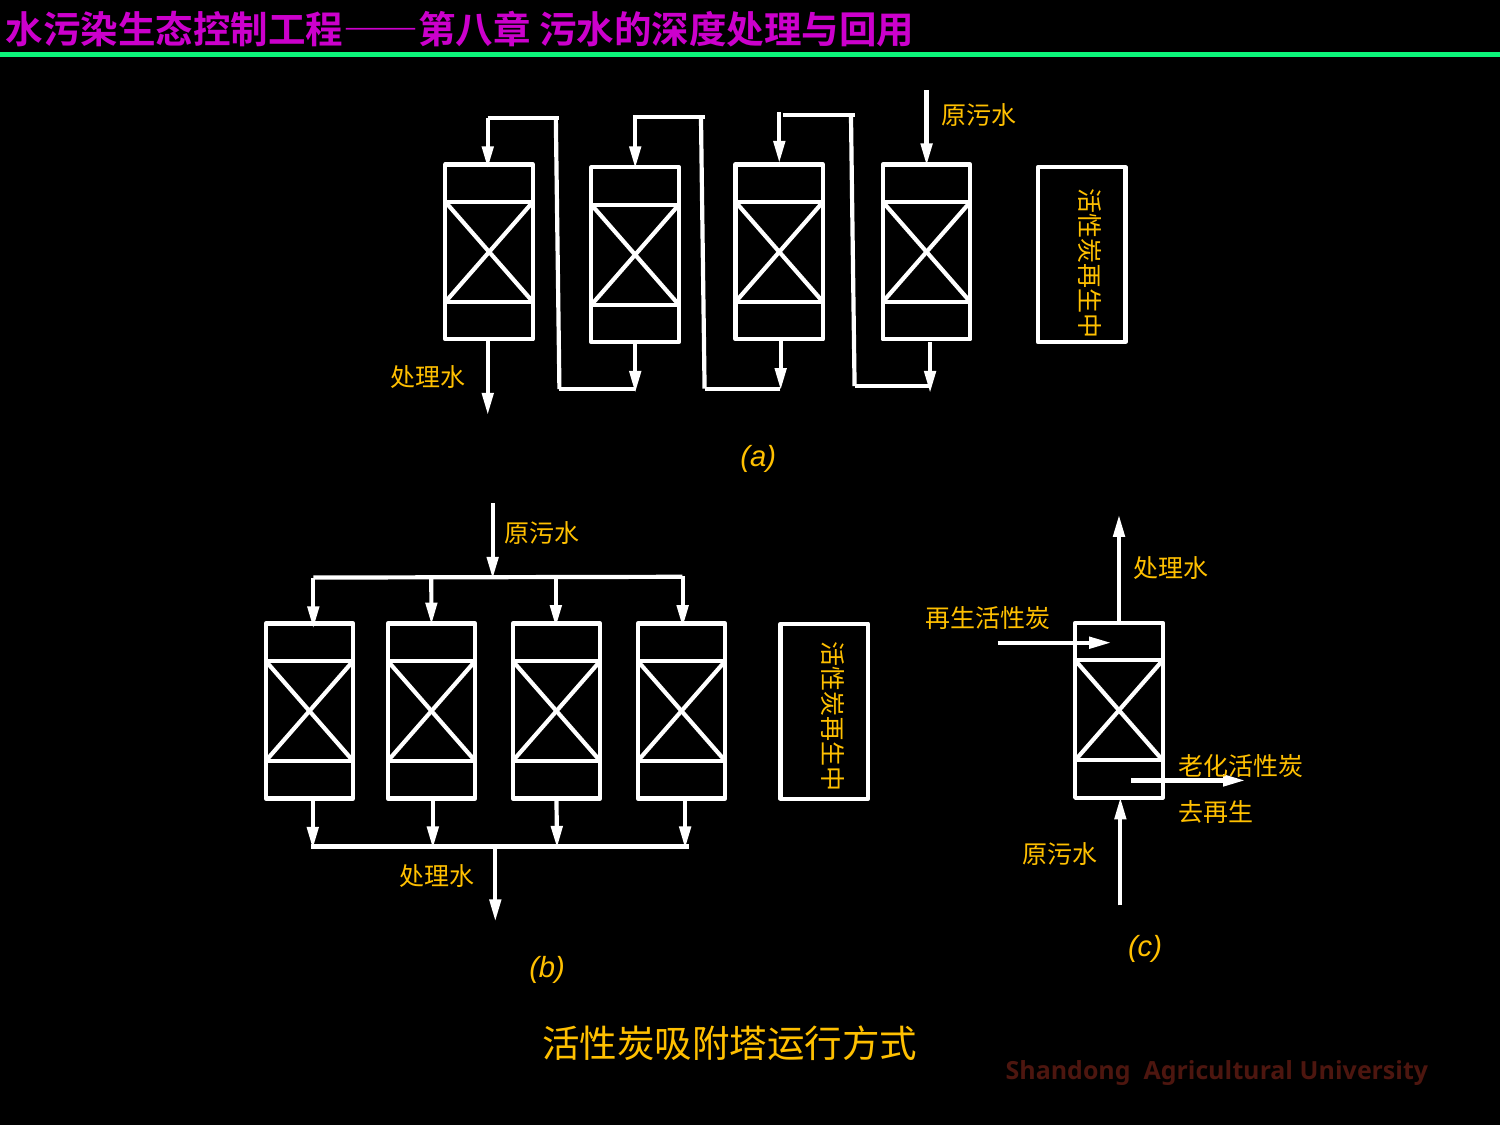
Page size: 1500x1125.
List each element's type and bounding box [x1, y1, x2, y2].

text_box [265, 89, 1320, 1074]
